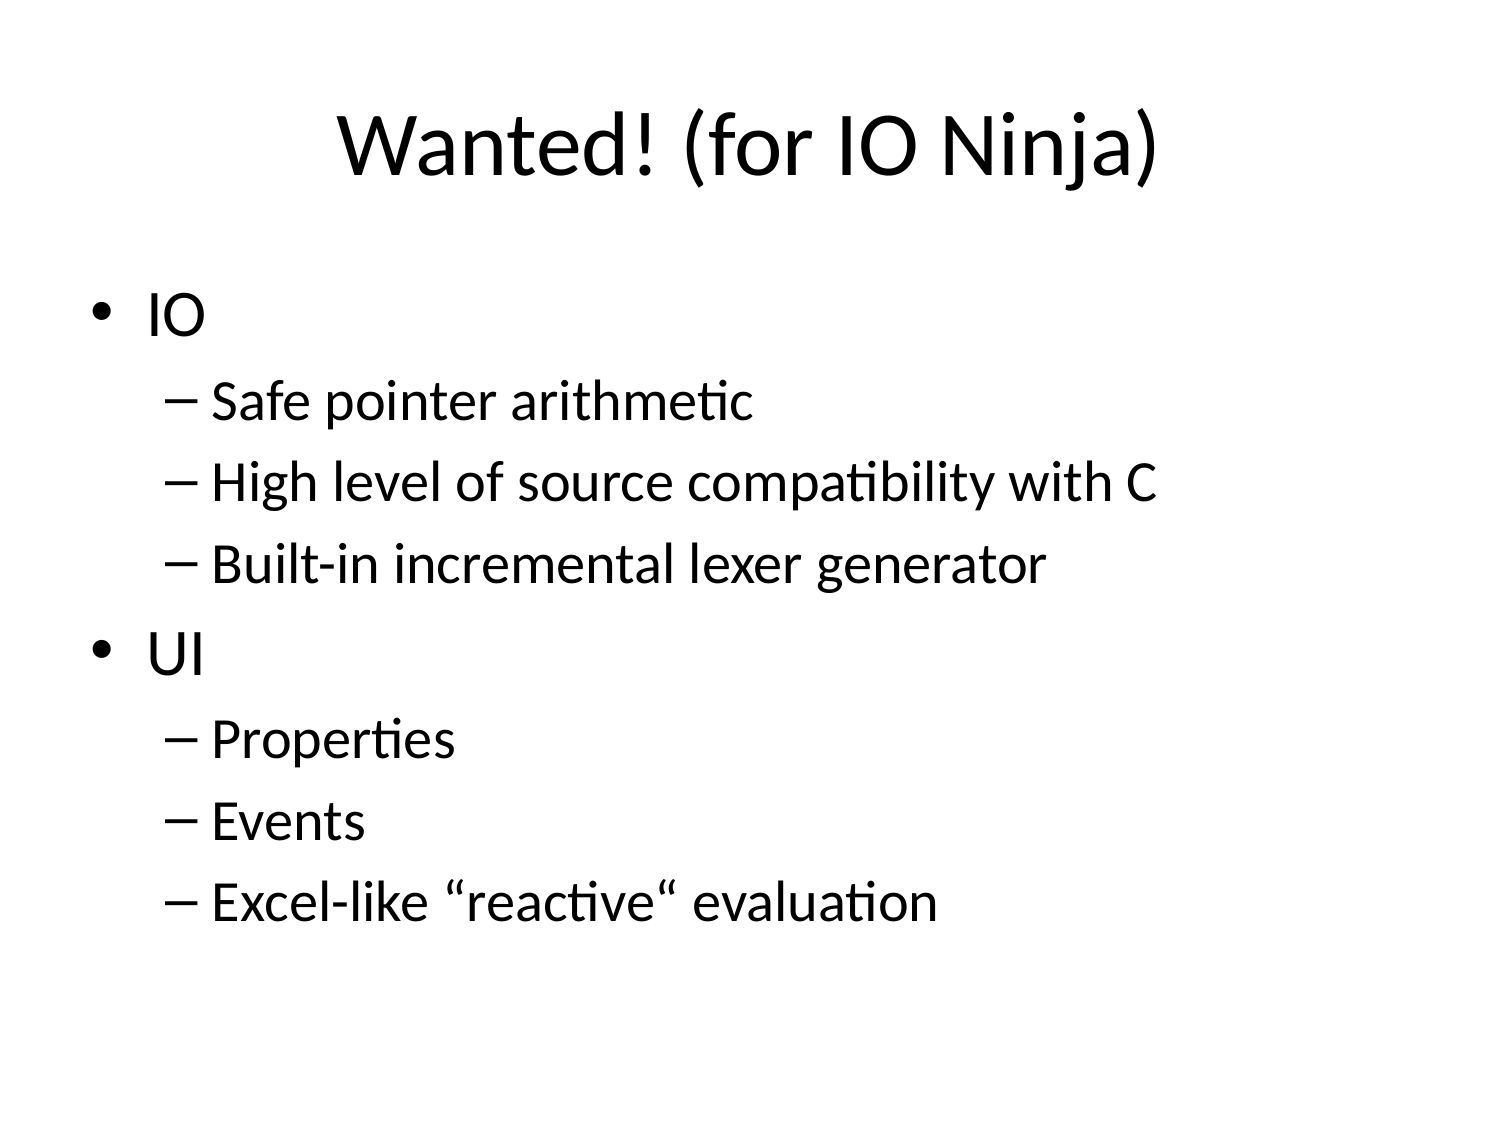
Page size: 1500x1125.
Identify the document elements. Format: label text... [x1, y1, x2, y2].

list IO Safe pointer arithmetic High level of source compatibility with C Built-in incremental lexer generator UI Properties Events Excel-like “reactive“ evaluation [75, 262, 1425, 1005]
title Wanted! (for IO Ninja) [75, 45, 1425, 233]
